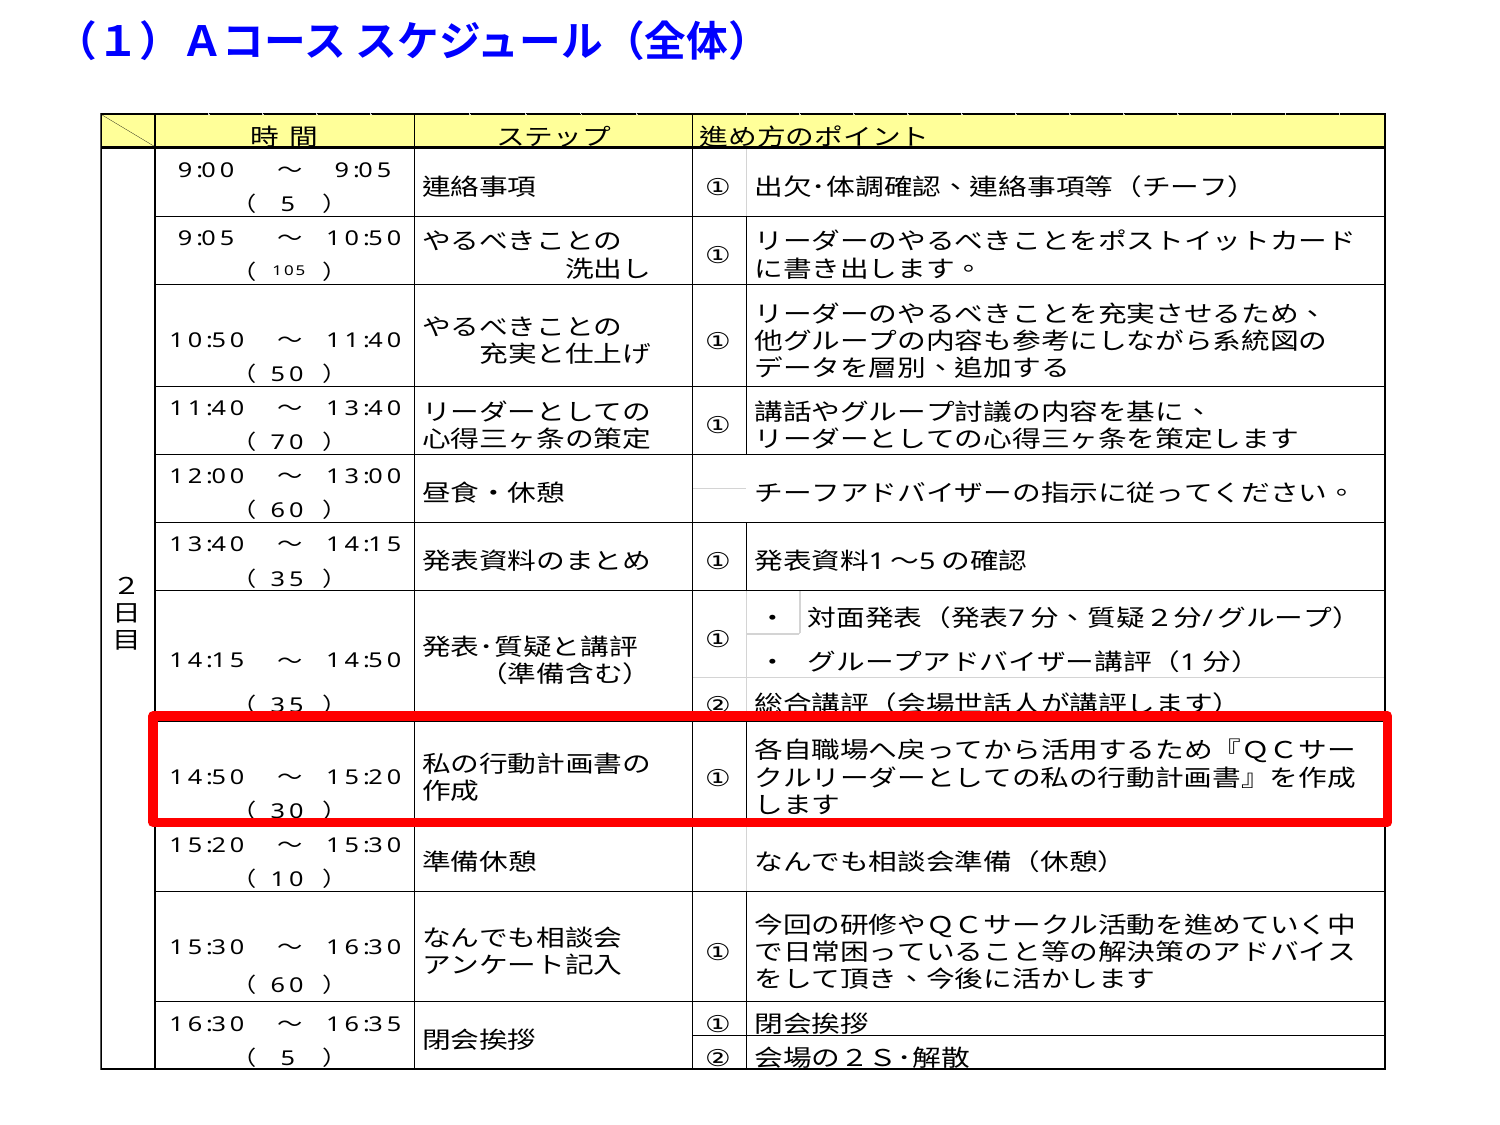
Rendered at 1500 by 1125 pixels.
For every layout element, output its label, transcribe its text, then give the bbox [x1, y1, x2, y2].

picture [100, 113, 1388, 1071]
text_box （１）Ａコース スケジュール（全体） [41, 7, 1022, 73]
